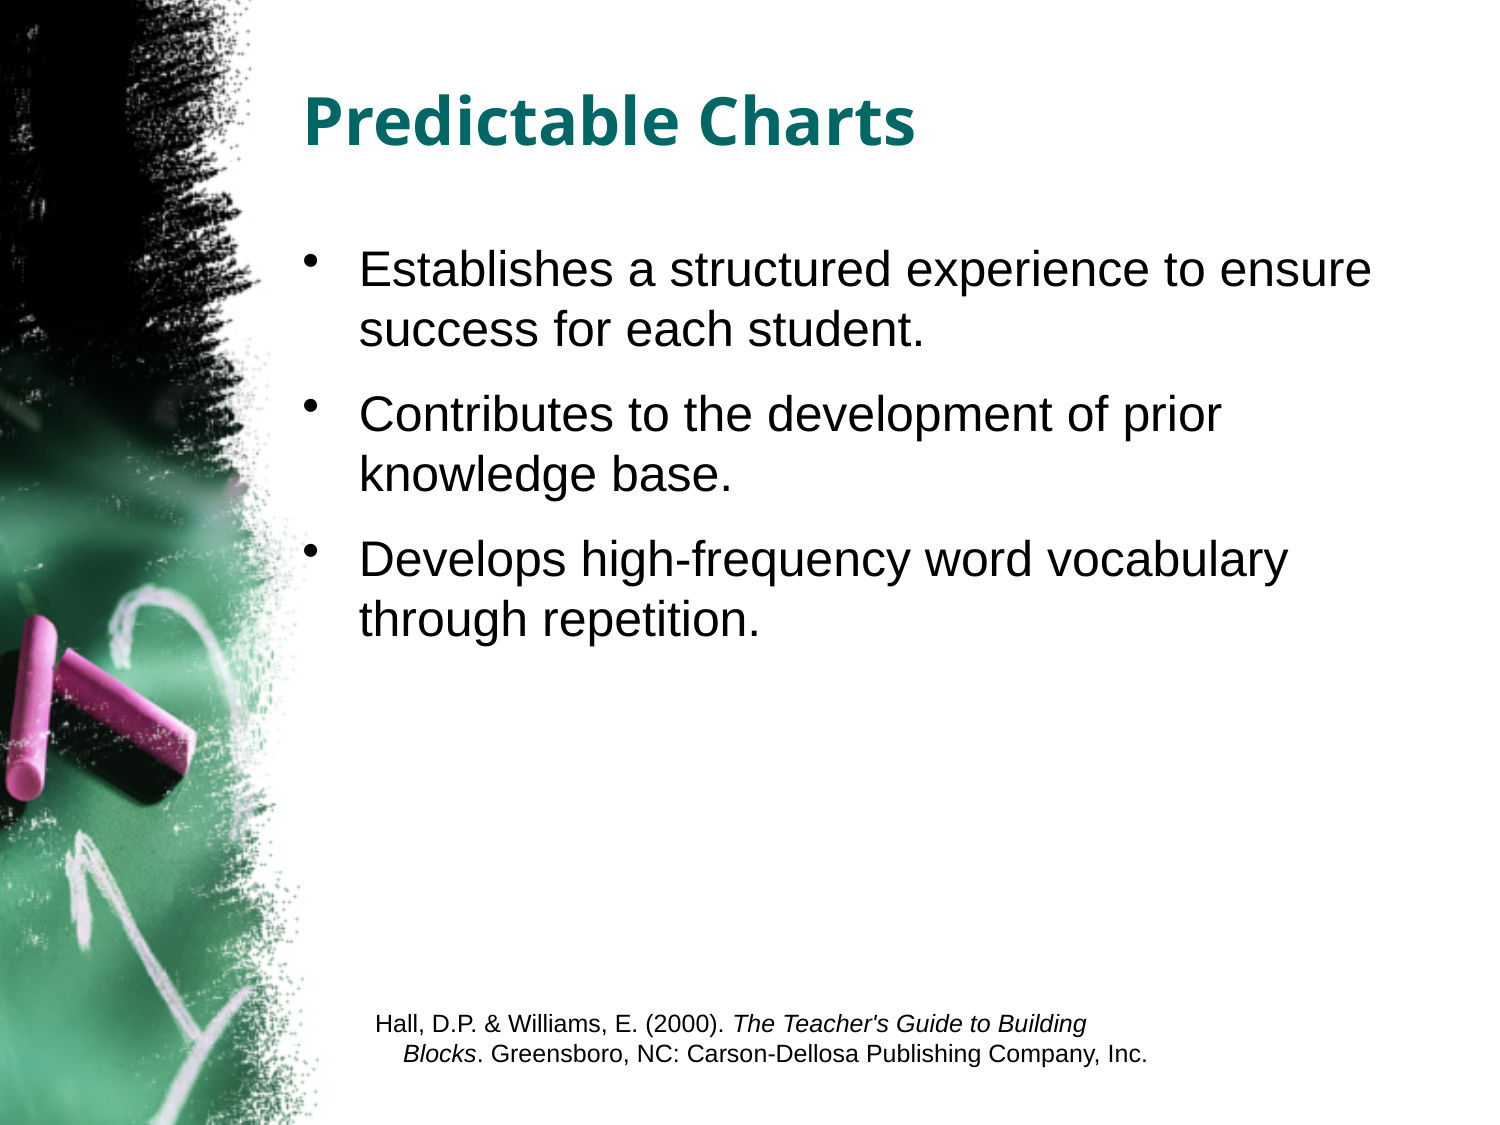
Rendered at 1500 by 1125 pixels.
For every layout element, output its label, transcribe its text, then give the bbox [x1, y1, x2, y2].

title Predictable Charts [287, 50, 1438, 188]
picture [0, 0, 1500, 1125]
list Establishes a structured experience to ensure success for each student. Contributes to the development of prior knowledge base. Develops high-frequency word vocabulary through repetition. [287, 228, 1393, 979]
text_box Hall, D.P. & Williams, E. (2000). The Teacher's Guide to Building Blocks. Greensboro, NC: Carson-Dellosa Publishing Company, Inc. [360, 1000, 1307, 1106]
